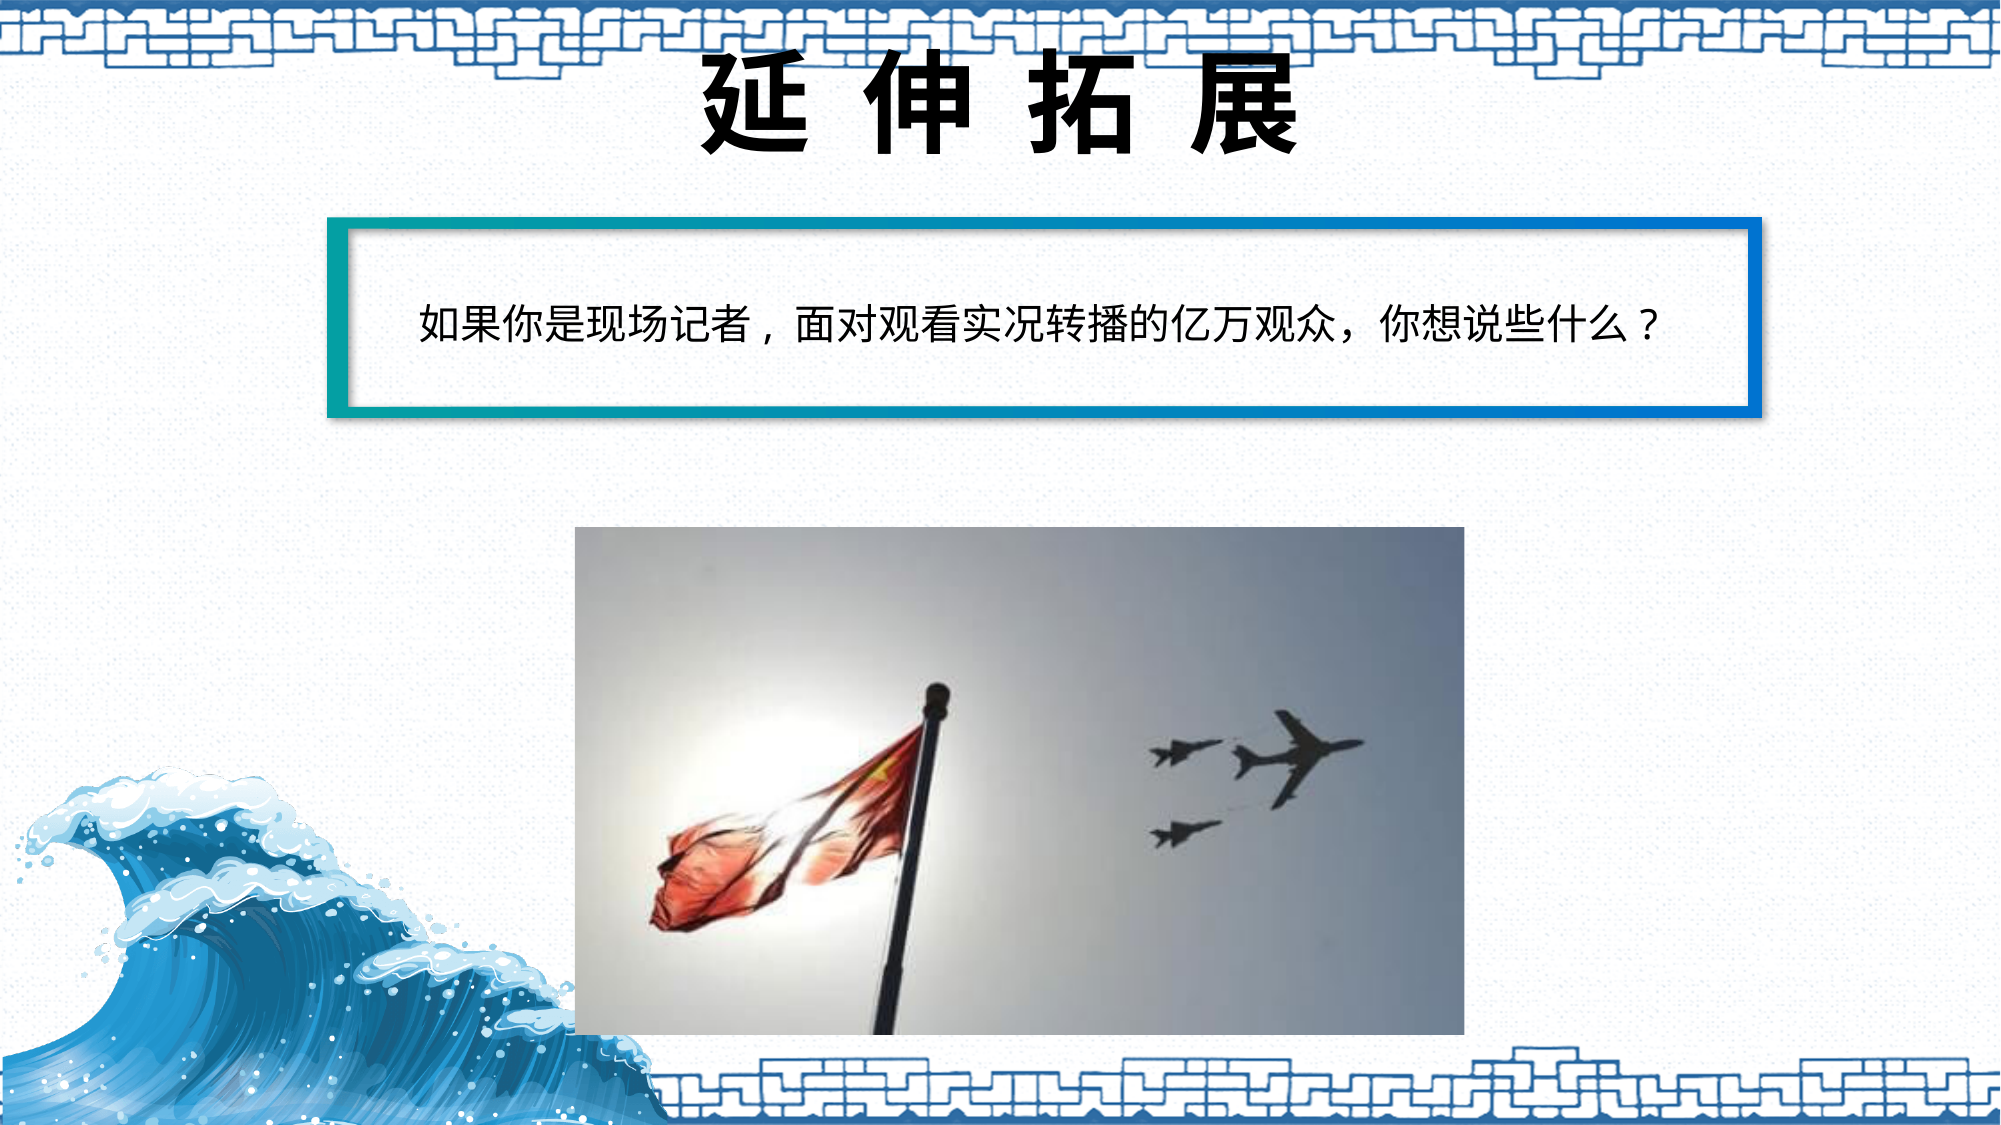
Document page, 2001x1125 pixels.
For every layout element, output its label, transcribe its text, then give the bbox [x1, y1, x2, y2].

picture [0, 0, 2001, 1125]
picture [349, 229, 1748, 406]
text_box 如果你是现场记者, 面对观看实况转播的亿万观众，你想说些什么? [359, 290, 1662, 356]
text_box [326, 217, 1763, 419]
title 延 伸 拓 展 [282, 0, 1718, 218]
